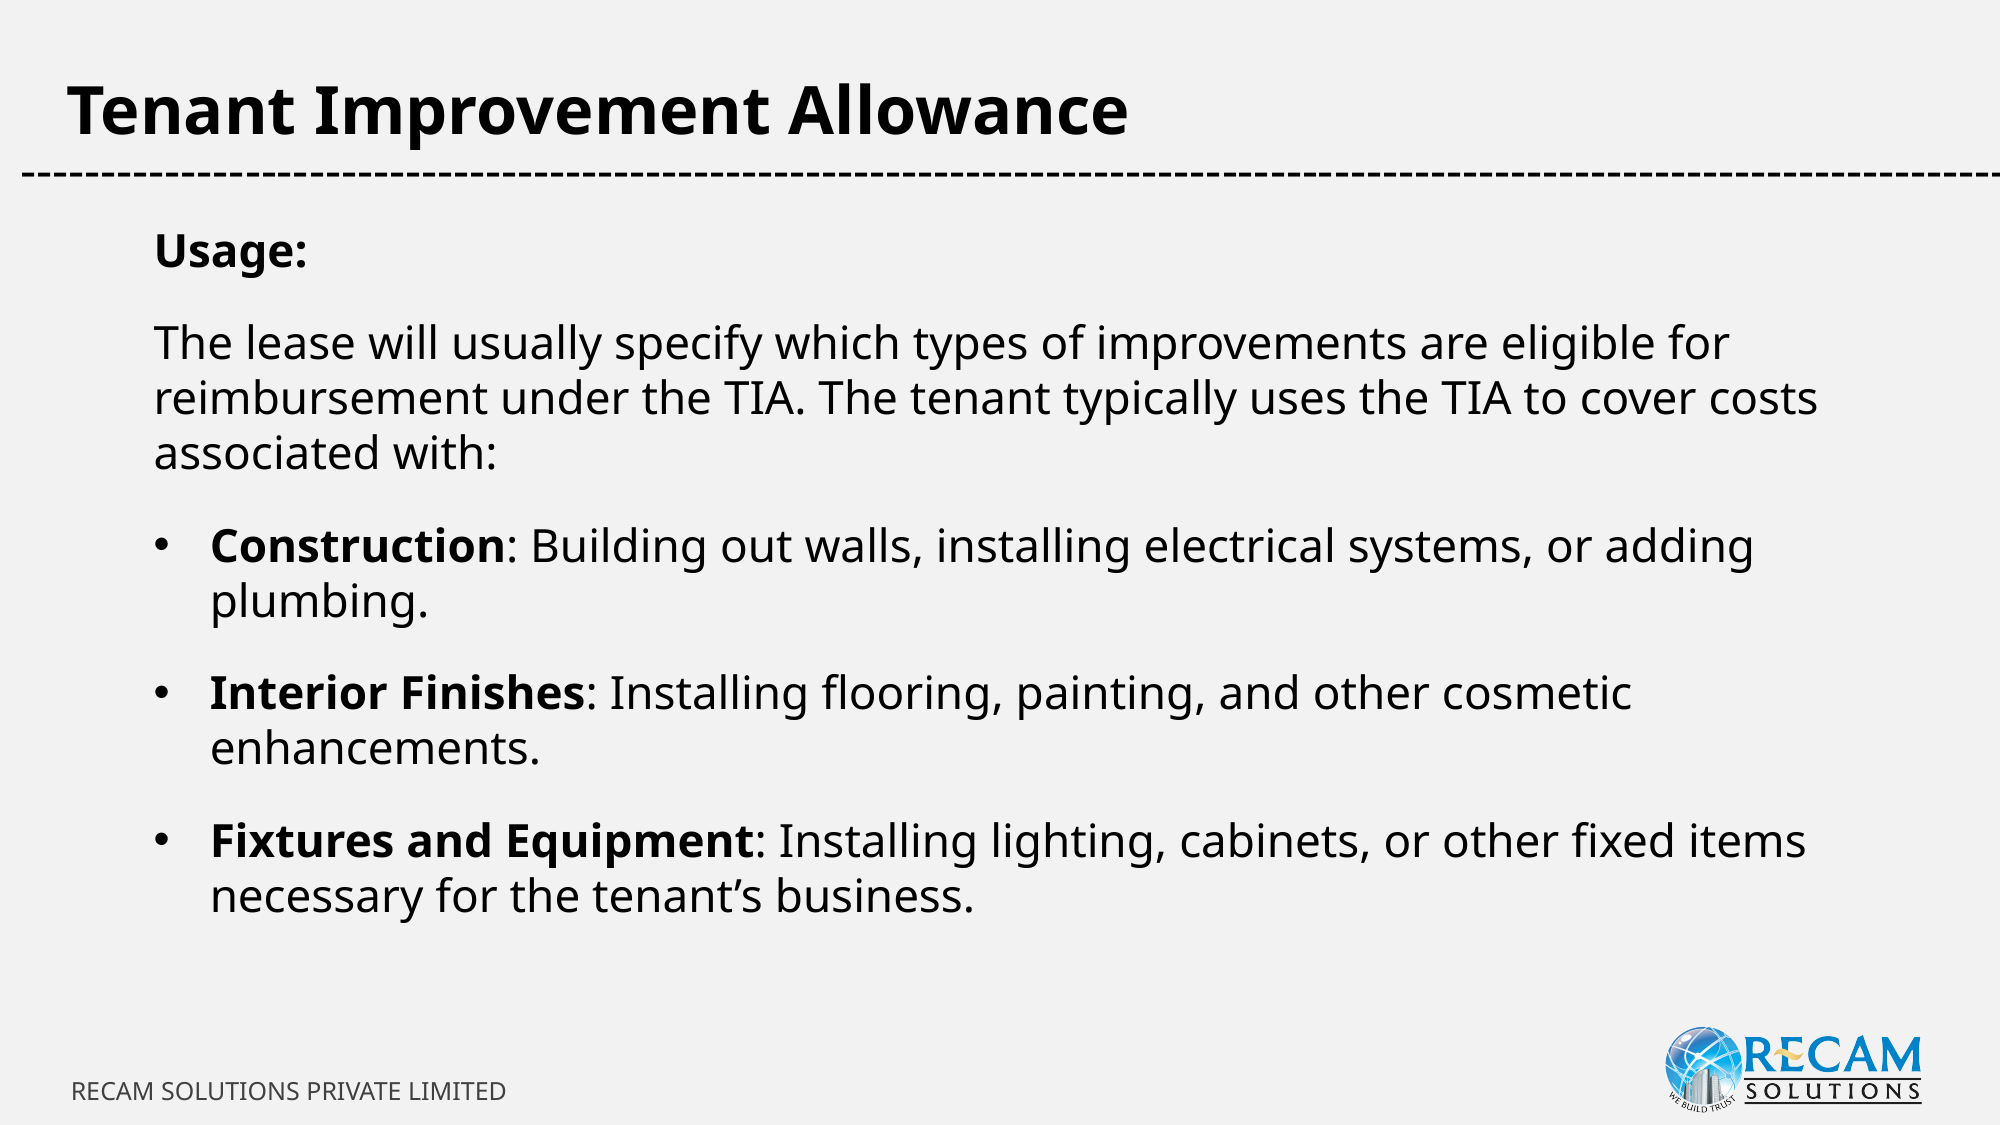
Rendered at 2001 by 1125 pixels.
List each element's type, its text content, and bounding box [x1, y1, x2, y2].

picture [1652, 1014, 1935, 1125]
text_box Tenant Improvement Allowance [51, 60, 1520, 131]
text_box Usage: The lease will usually specify which types of improvements are eligible for reimbursement under the TIA. The tenant typically uses the TIA to cover costs associated with: Construction: Building out walls, installing electrical systems, or adding plumbing. Interior Finishes: Installing flooring, painting, and other cosmetic enhancements. Fixtures and Equipment: Installing lighting, cabinets, or other fixed items necessary for the tenant’s business. [138, 214, 1842, 929]
text_box ----------------------------------------------------------------------------------------------------------------------------- [6, 131, 2000, 207]
footer RECAM SOLUTIONS PRIVATE LIMITED [70, 1073, 971, 1107]
